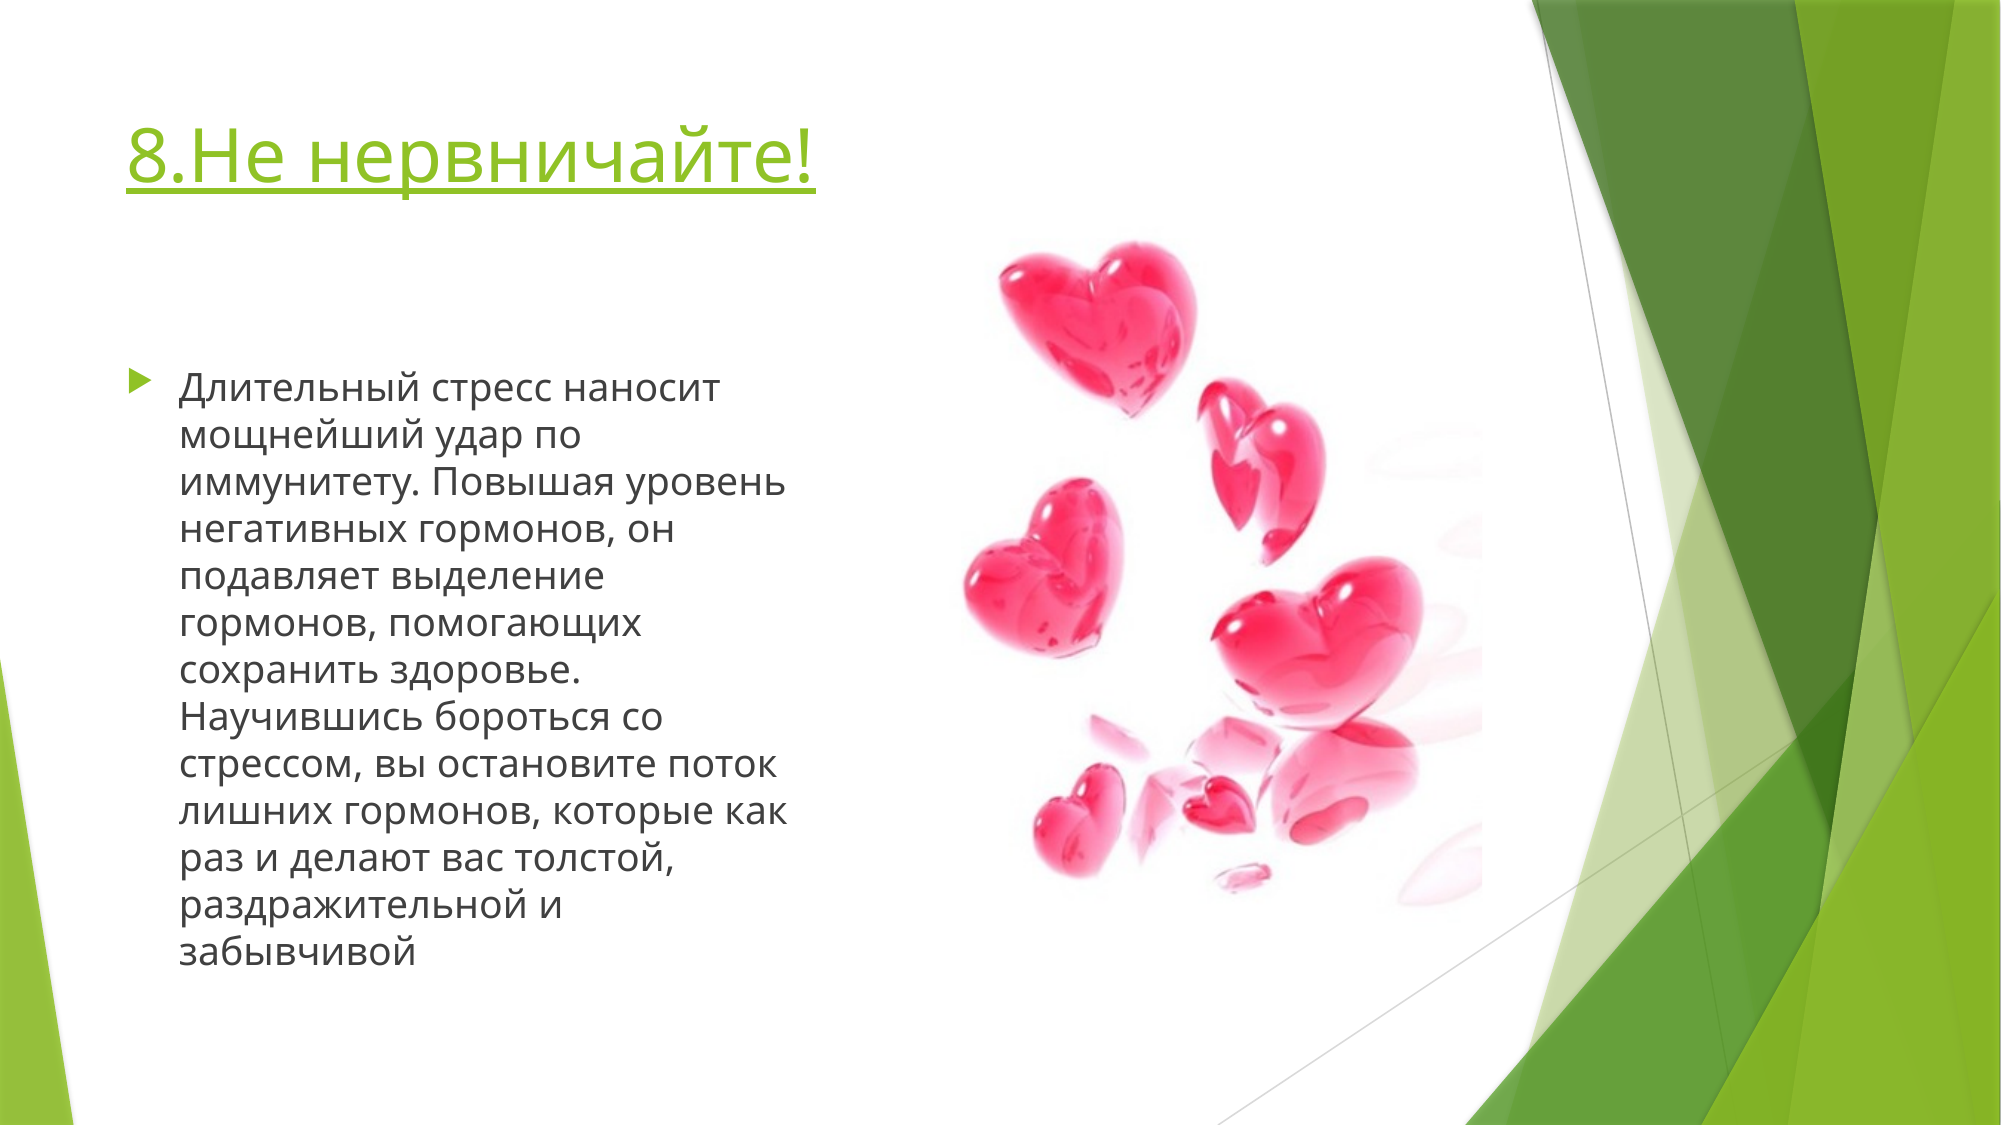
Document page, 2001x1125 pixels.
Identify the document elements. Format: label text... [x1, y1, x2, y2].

title 8.Не нервничайте! [111, 99, 1522, 317]
list Длительный стресс наносит мощнейший удар по иммунитету. Повышая уровень негативных гормонов, он подавляет выделение гормонов, помогающих сохранить здоровье. Научившись бороться со стрессом, вы остановите поток лишних гормонов, которые как раз и делают вас толстой, раздражительной и забывчивой [111, 354, 824, 992]
picture [938, 214, 1483, 955]
